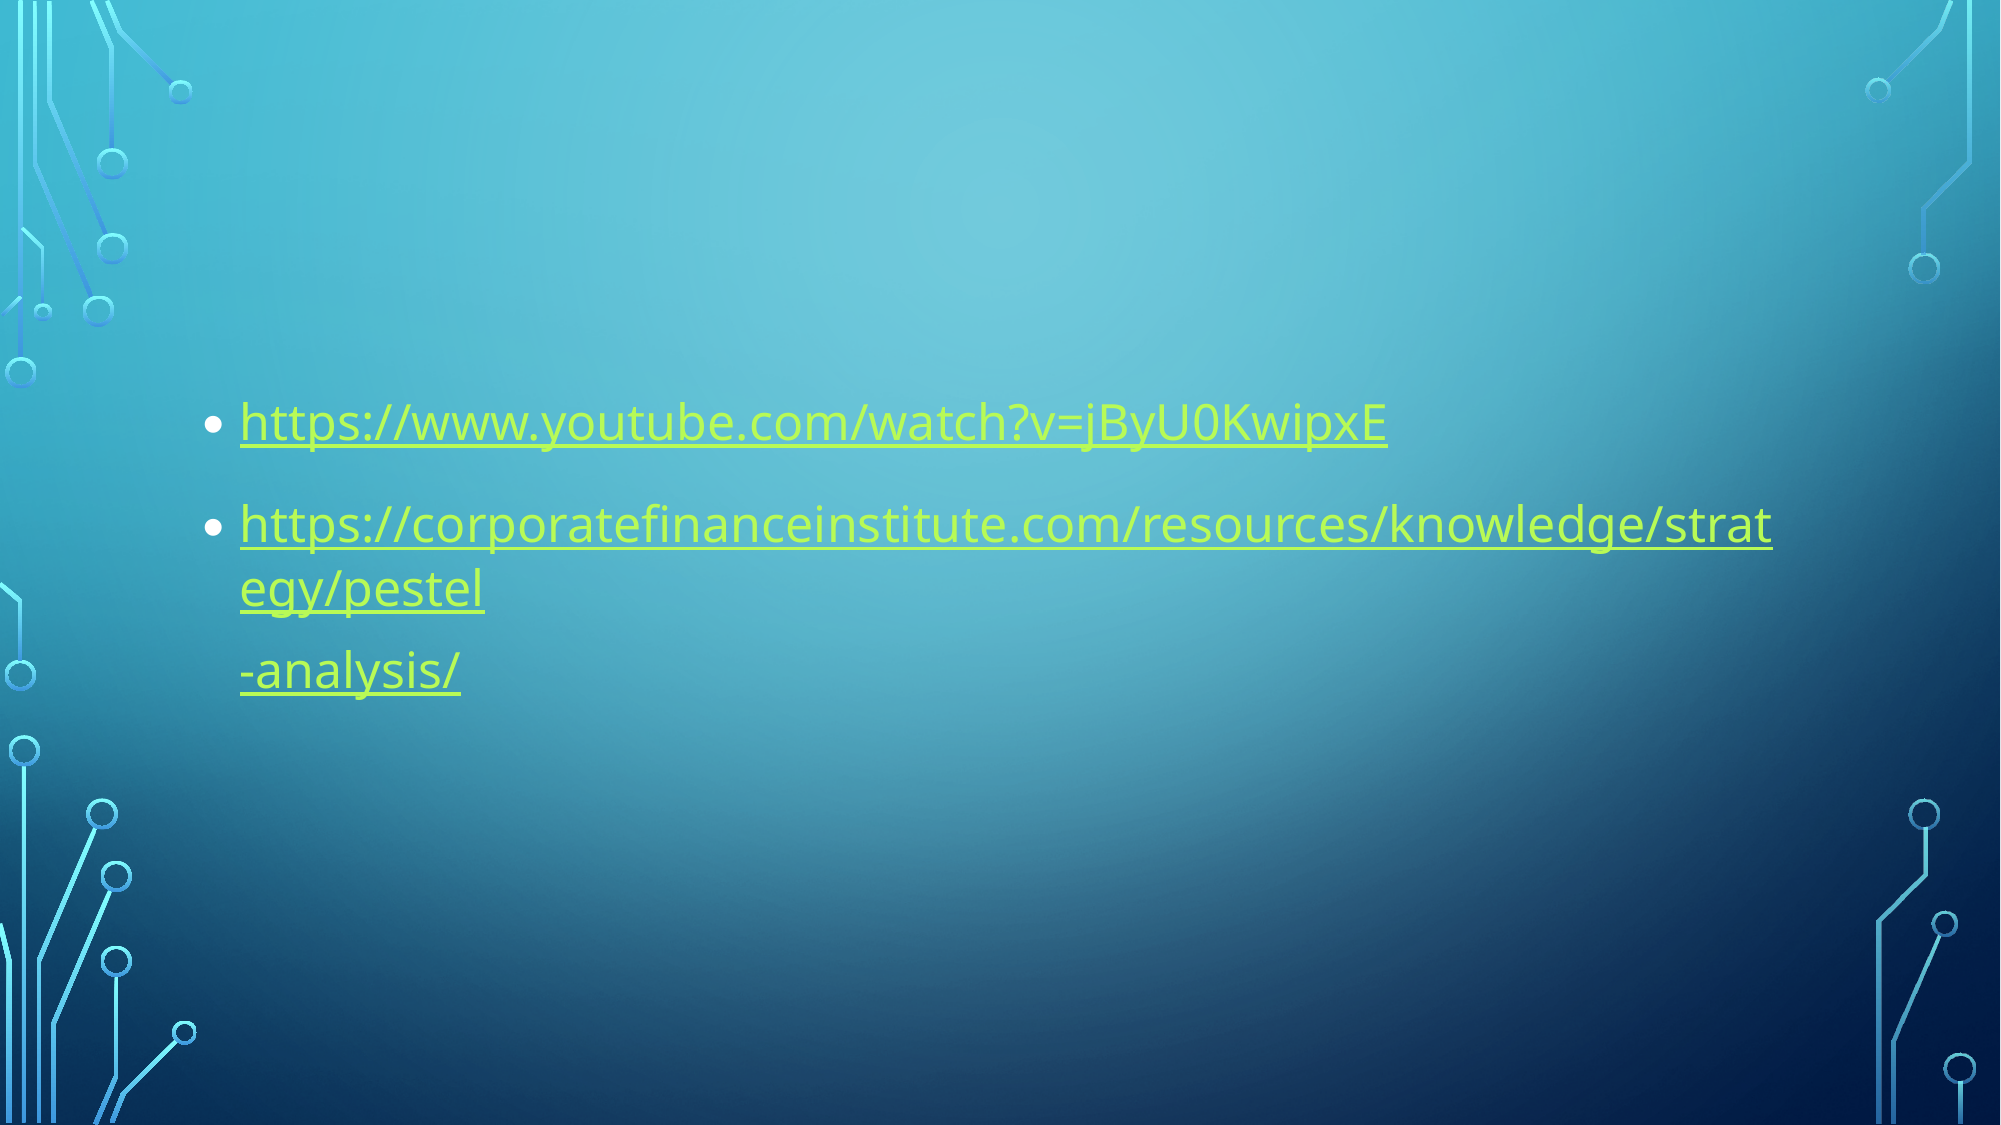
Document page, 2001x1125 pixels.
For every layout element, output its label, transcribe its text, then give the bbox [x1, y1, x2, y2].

list https://www.youtube.com/watch?v=jByU0KwipxE https://corporatefinanceinstitute.com/resources/knowledge/strategy/pestel-analysis/ [187, 369, 1813, 950]
